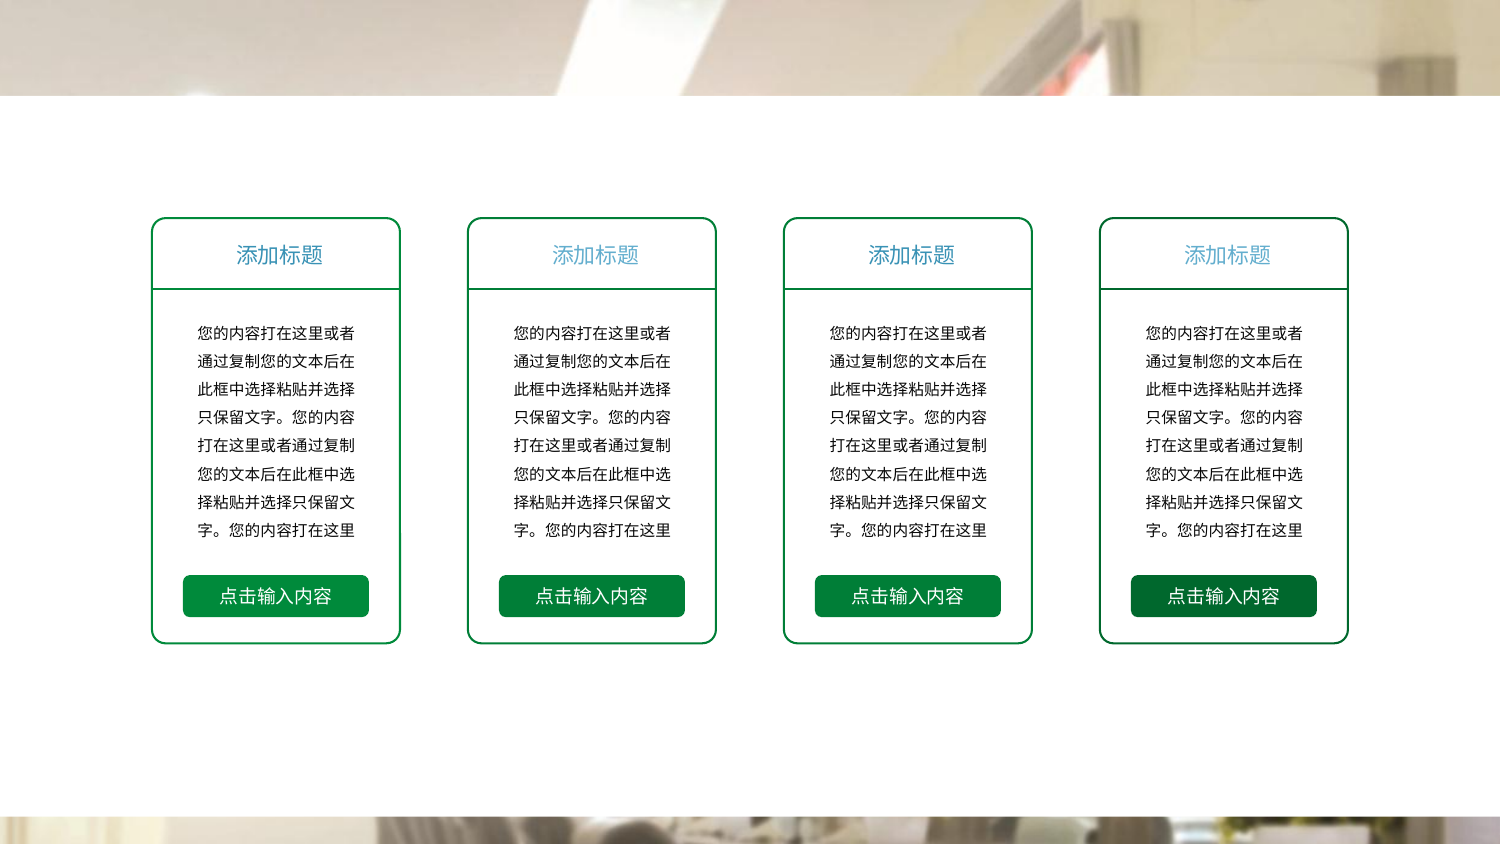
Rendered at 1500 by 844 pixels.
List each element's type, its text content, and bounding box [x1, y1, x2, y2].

text_box 点击输入内容 [180, 572, 372, 620]
text_box 您的内容打在这里或者通过复制您的文本后在此框中选择粘贴并选择只保留文字。您的内容打在这里或者通过复制您的文本后在此框中选择粘贴并选择只保留文字。您的内容打在这里 [818, 308, 1006, 546]
text_box [149, 215, 403, 646]
text_box 您的内容打在这里或者通过复制您的文本后在此框中选择粘贴并选择只保留文字。您的内容打在这里或者通过复制您的文本后在此框中选择粘贴并选择只保留文字。您的内容打在这里 [502, 308, 690, 546]
text_box 添加标题 [221, 234, 339, 276]
text_box 您的内容打在这里或者通过复制您的文本后在此框中选择粘贴并选择只保留文字。您的内容打在这里或者通过复制您的文本后在此框中选择粘贴并选择只保留文字。您的内容打在这里 [1134, 308, 1322, 546]
text_box 点击输入内容 [496, 572, 688, 620]
text_box 添加标题 [853, 234, 971, 276]
text_box 点击输入内容 [1128, 572, 1320, 620]
text_box [1097, 215, 1351, 646]
picture [0, 817, 1500, 844]
text_box 添加标题 [1169, 234, 1287, 276]
picture [0, 0, 1500, 95]
text_box 点击输入内容 [812, 572, 1004, 620]
text_box 添加标题 [537, 234, 655, 276]
text_box 您的内容打在这里或者通过复制您的文本后在此框中选择粘贴并选择只保留文字。您的内容打在这里或者通过复制您的文本后在此框中选择粘贴并选择只保留文字。您的内容打在这里 [186, 308, 374, 546]
text_box [781, 215, 1035, 646]
text_box [465, 215, 719, 646]
